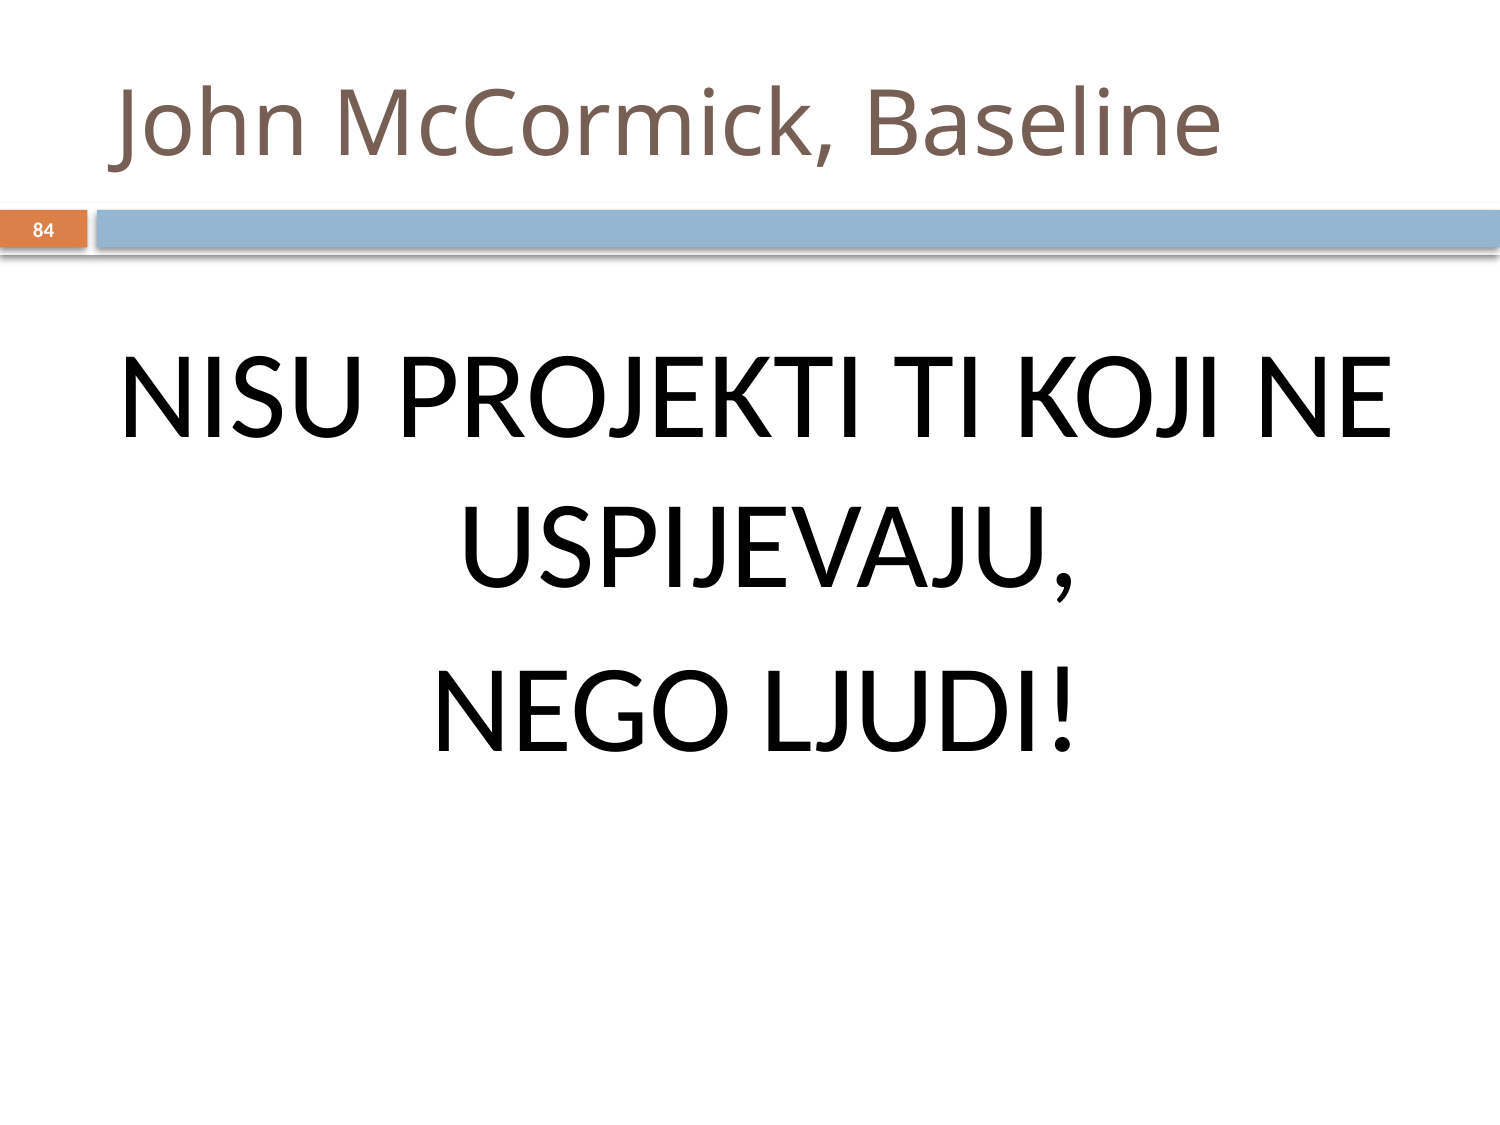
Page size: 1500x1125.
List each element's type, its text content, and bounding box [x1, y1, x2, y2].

slide_number 84 [0, 208, 88, 249]
title John McCormick, Baseline [100, 37, 1439, 201]
list NISU PROJEKTI TI KOJI NE USPIJEVAJU, NEGO LJUDI! [81, 304, 1433, 935]
